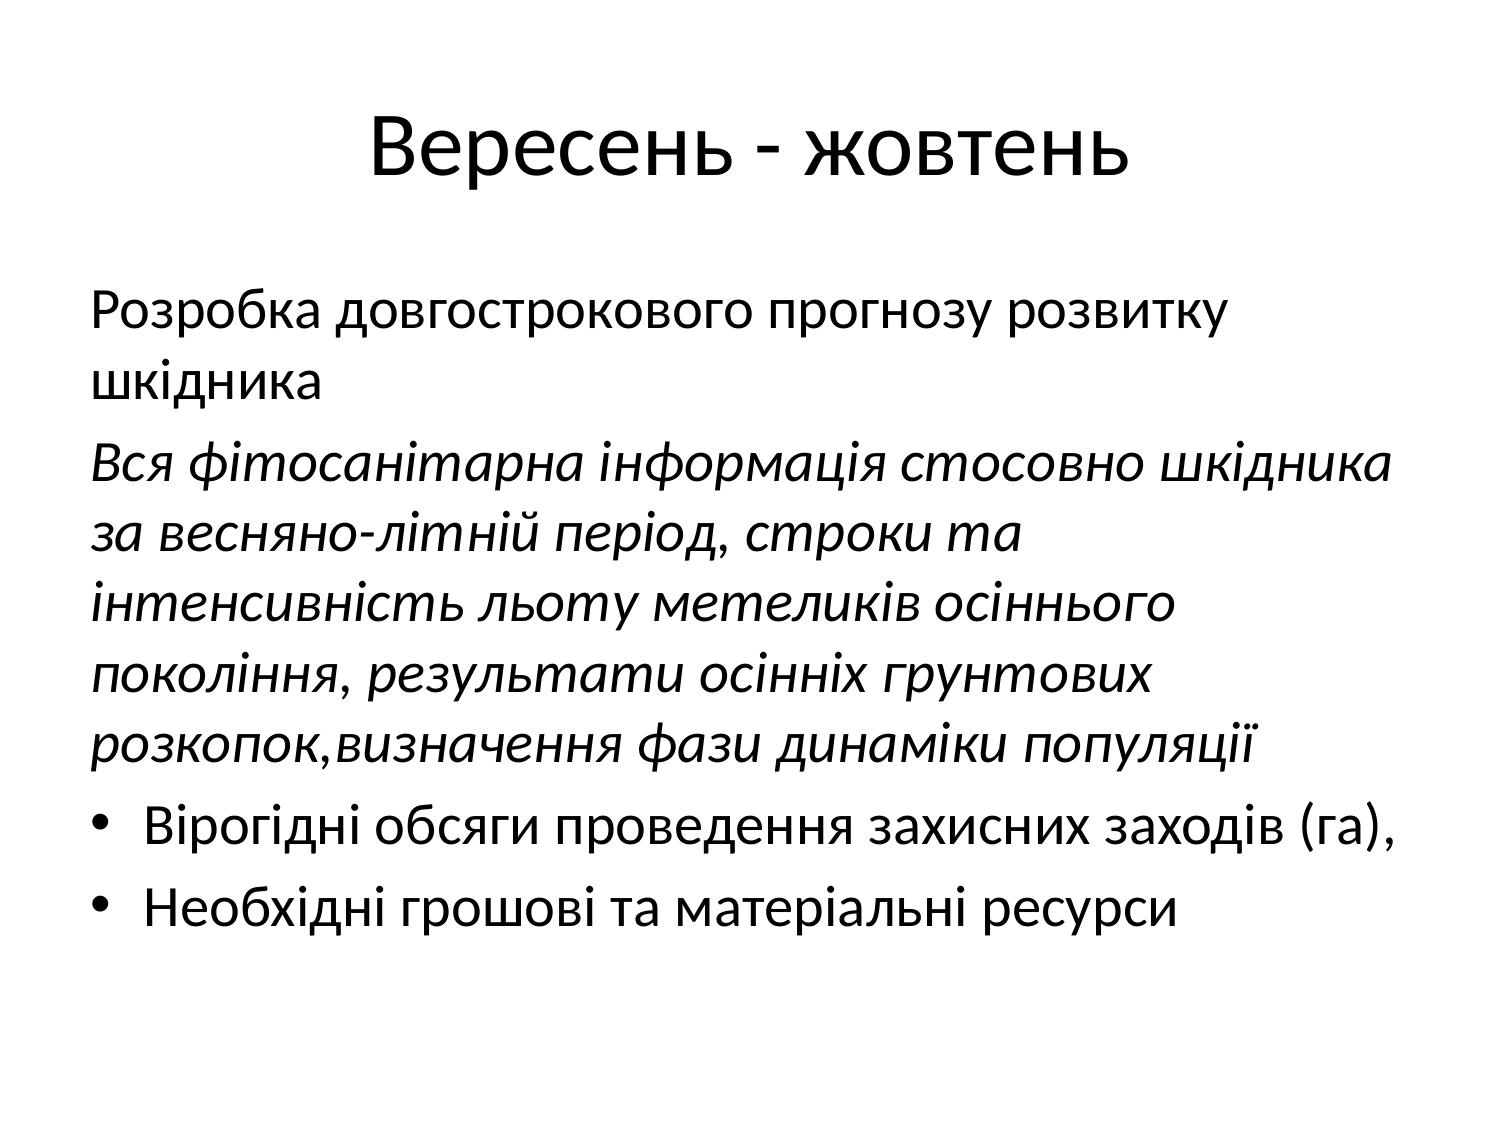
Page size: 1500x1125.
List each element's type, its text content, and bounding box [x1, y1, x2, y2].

title Вересень - жовтень [75, 45, 1425, 233]
list Розробка довгострокового прогнозу розвитку шкідника Вся фітосанітарна інформація стосовно шкідника за весняно-літній період, строки та інтенсивність льоту метеликів осіннього покоління, результати осінніх грунтових розкопок,визначення фази динаміки популяції Вірогідні обсяги проведення захисних заходів (га), Необхідні грошові та матеріальні ресурси [75, 262, 1425, 1005]
